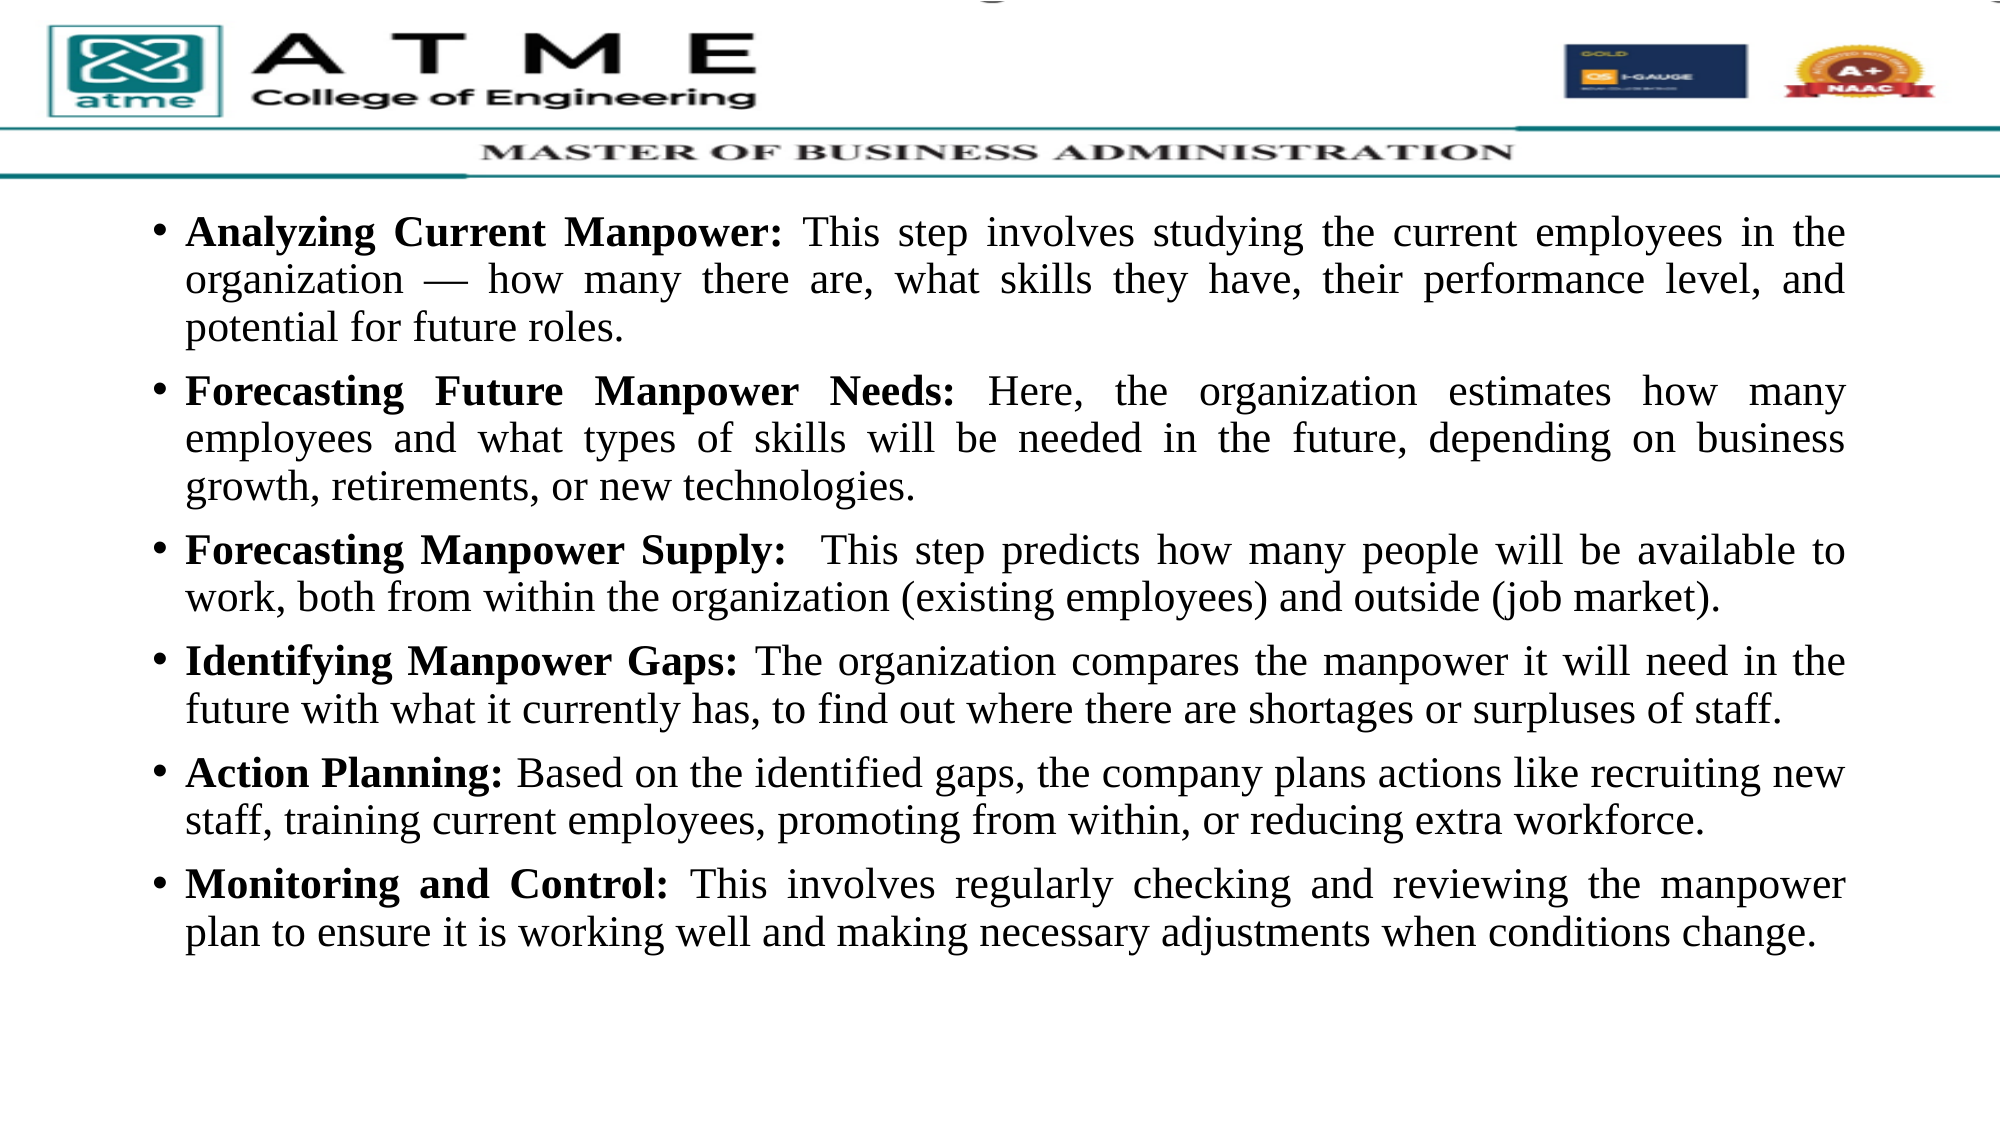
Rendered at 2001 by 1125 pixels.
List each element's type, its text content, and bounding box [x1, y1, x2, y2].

list Analyzing Current Manpower: This step involves studying the current employees in the organization — how many there are, what skills they have, their performance level, and potential for future roles. Forecasting Future Manpower Needs: Here, the organization estimates how many employees and what types of skills will be needed in the future, depending on business growth, retirements, or new technologies. Forecasting Manpower Supply: This step predicts how many people will be available to work, both from within the organization (existing employees) and outside (job market). Identifying Manpower Gaps: The organization compares the manpower it will need in the future with what it currently has, to find out where there are shortages or surpluses of staff. Action Planning: Based on the identified gaps, the company plans actions like recruiting new staff, training current employees, promoting from within, or reducing extra workforce. Monitoring and Control: This involves regularly checking and reviewing the manpower plan to ensure it is working well and making necessary adjustments when conditions change. [137, 201, 1863, 1098]
picture [0, 1, 2000, 180]
